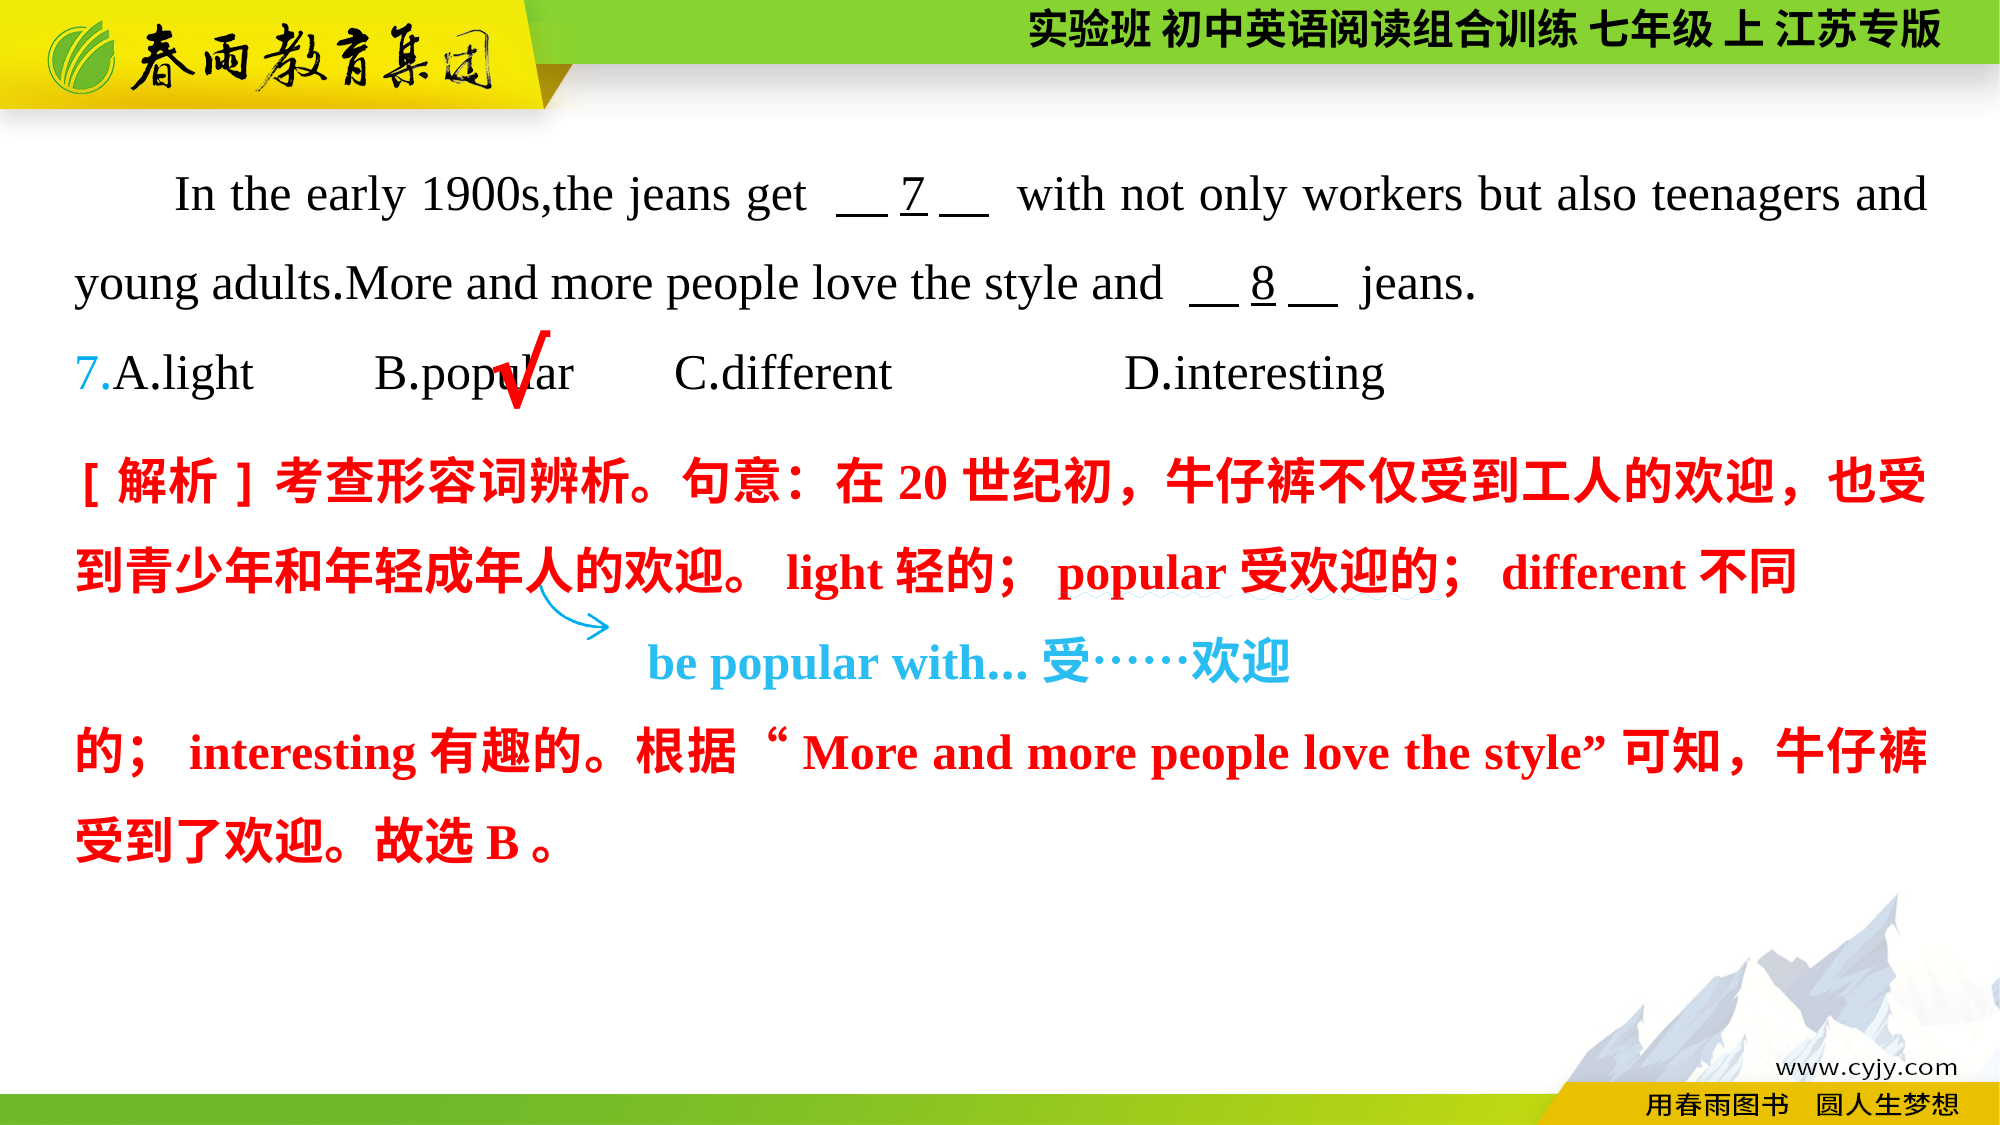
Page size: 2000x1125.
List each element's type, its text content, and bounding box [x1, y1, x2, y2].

text_box [解析]考查形容词辨析。句意：在20世纪初，牛仔裤不仅受到工人的欢迎，也受到青少年和年轻成年人的欢迎。light轻的；popular受欢迎的；different不同 be popular with...受……欢迎 的；interesting有趣的。根据“More and more people love the style”可知，牛仔裤受到了欢迎。故选B。 [59, 411, 1944, 877]
picture [0, 0, 2000, 1125]
list In the early 1900s,the jeans get 7 with not only workers but also teenagers and young adults.More and more people love the style and 8 jeans. 7.A.light B.popular C.different D.interesting [59, 122, 1944, 411]
text_box √ [474, 308, 572, 411]
